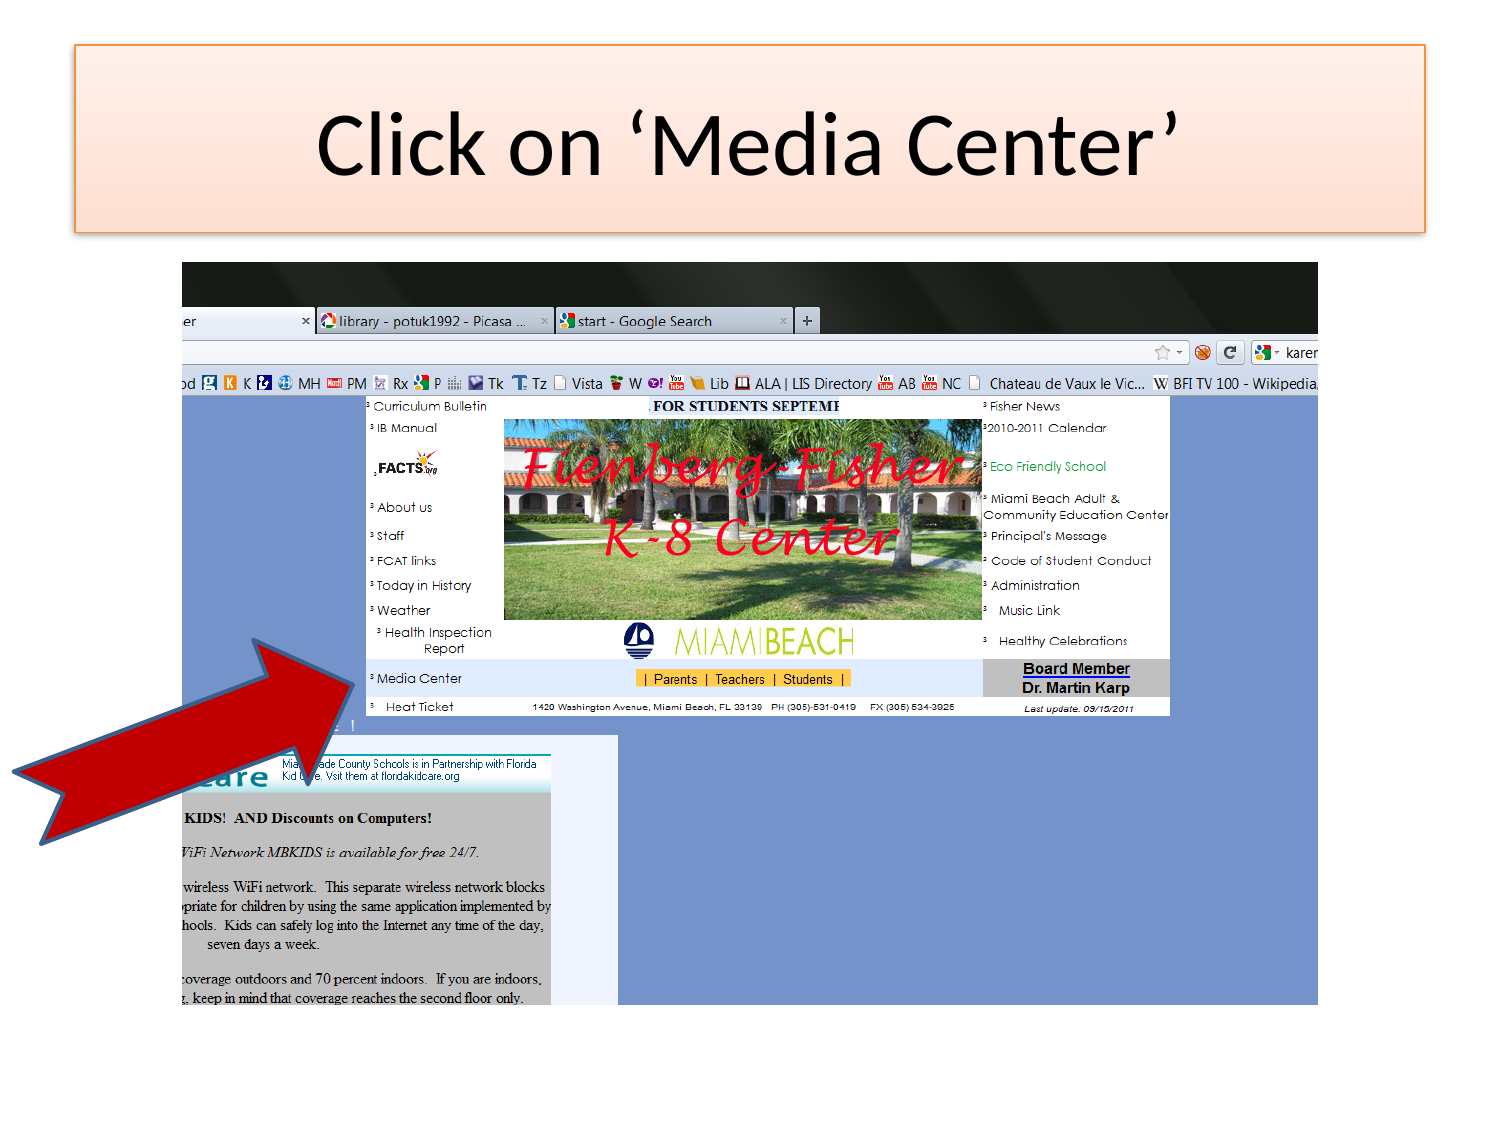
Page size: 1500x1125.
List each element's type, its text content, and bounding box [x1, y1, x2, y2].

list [182, 262, 1318, 1006]
title Click on ‘Media Center’ [74, 44, 1426, 233]
text_box [11, 707, 177, 846]
